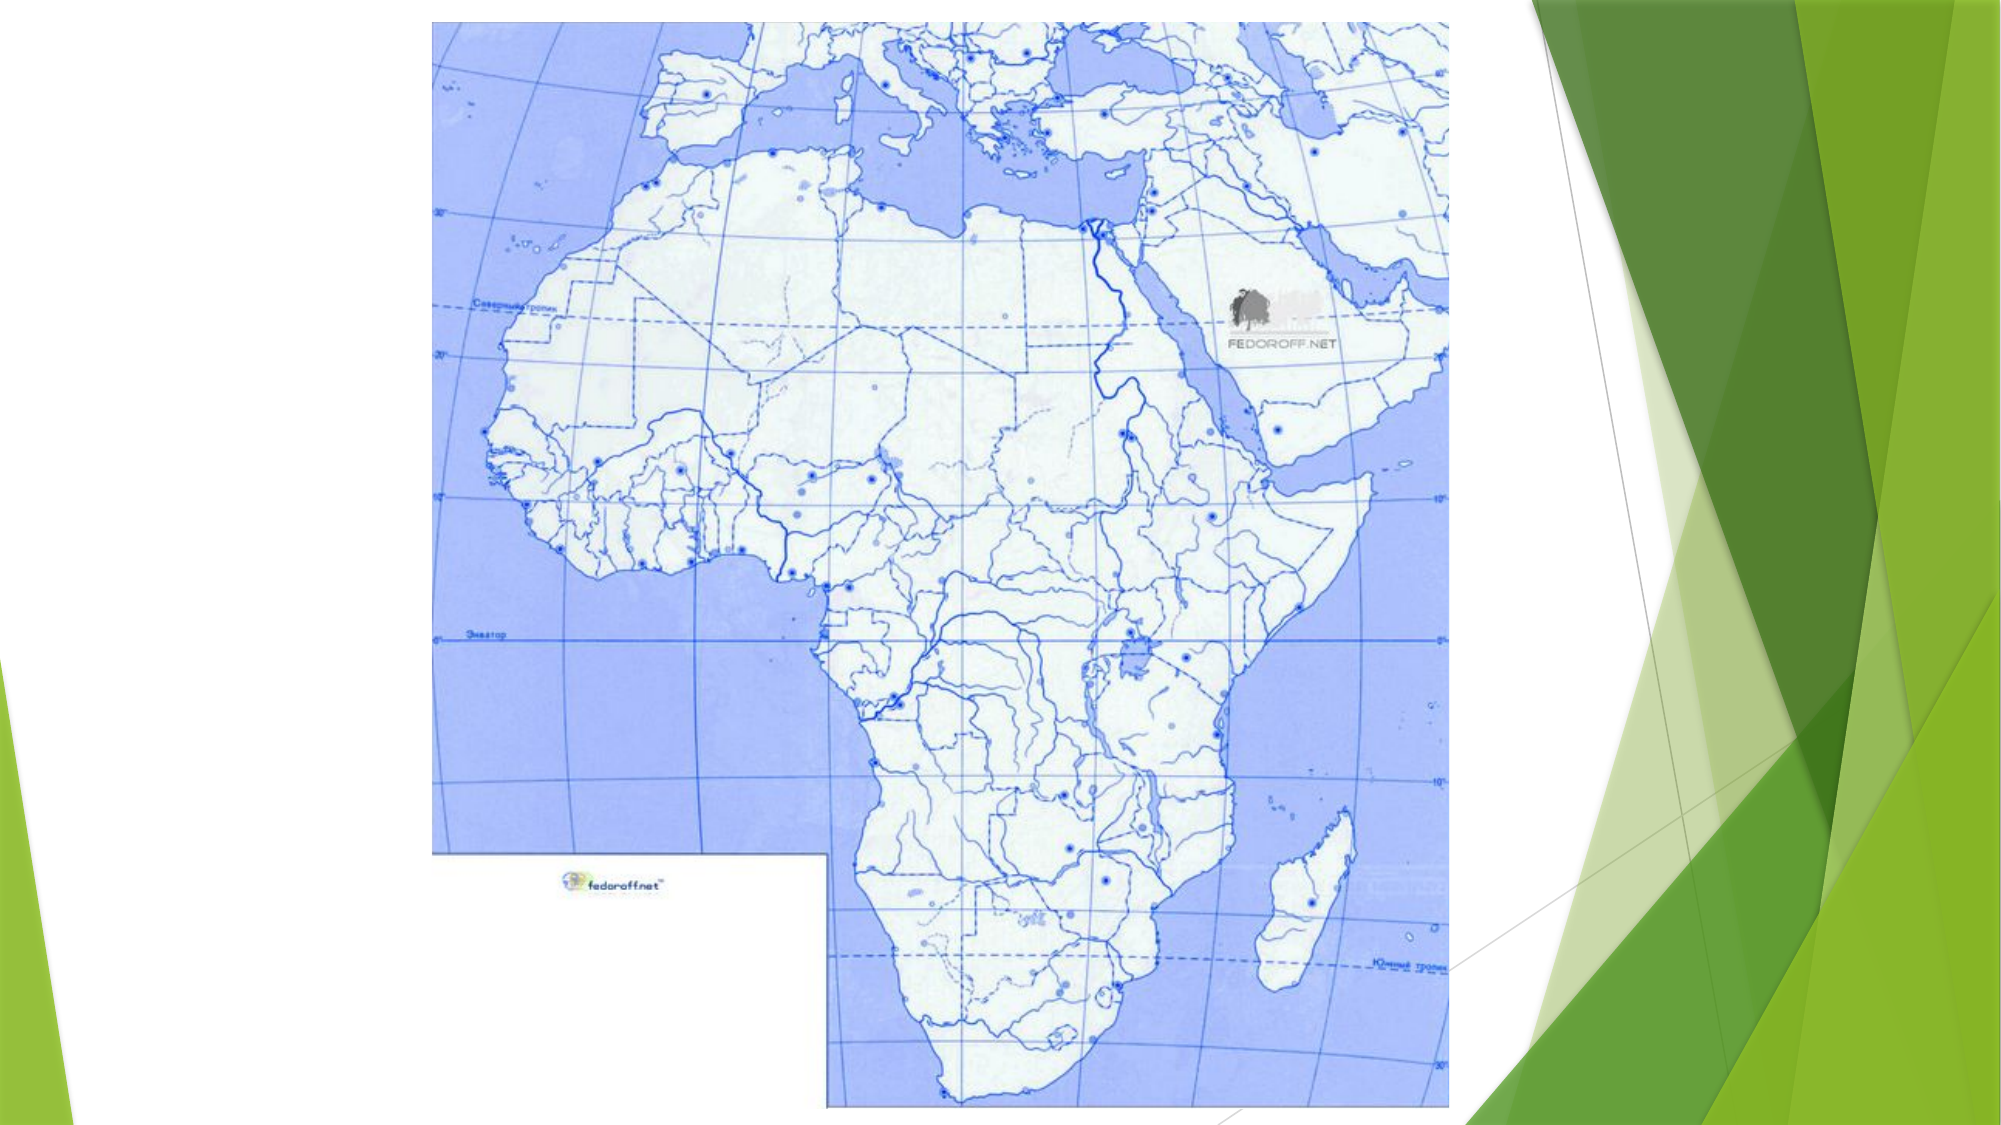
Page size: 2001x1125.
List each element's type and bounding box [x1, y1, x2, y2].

list [431, 21, 1450, 1109]
